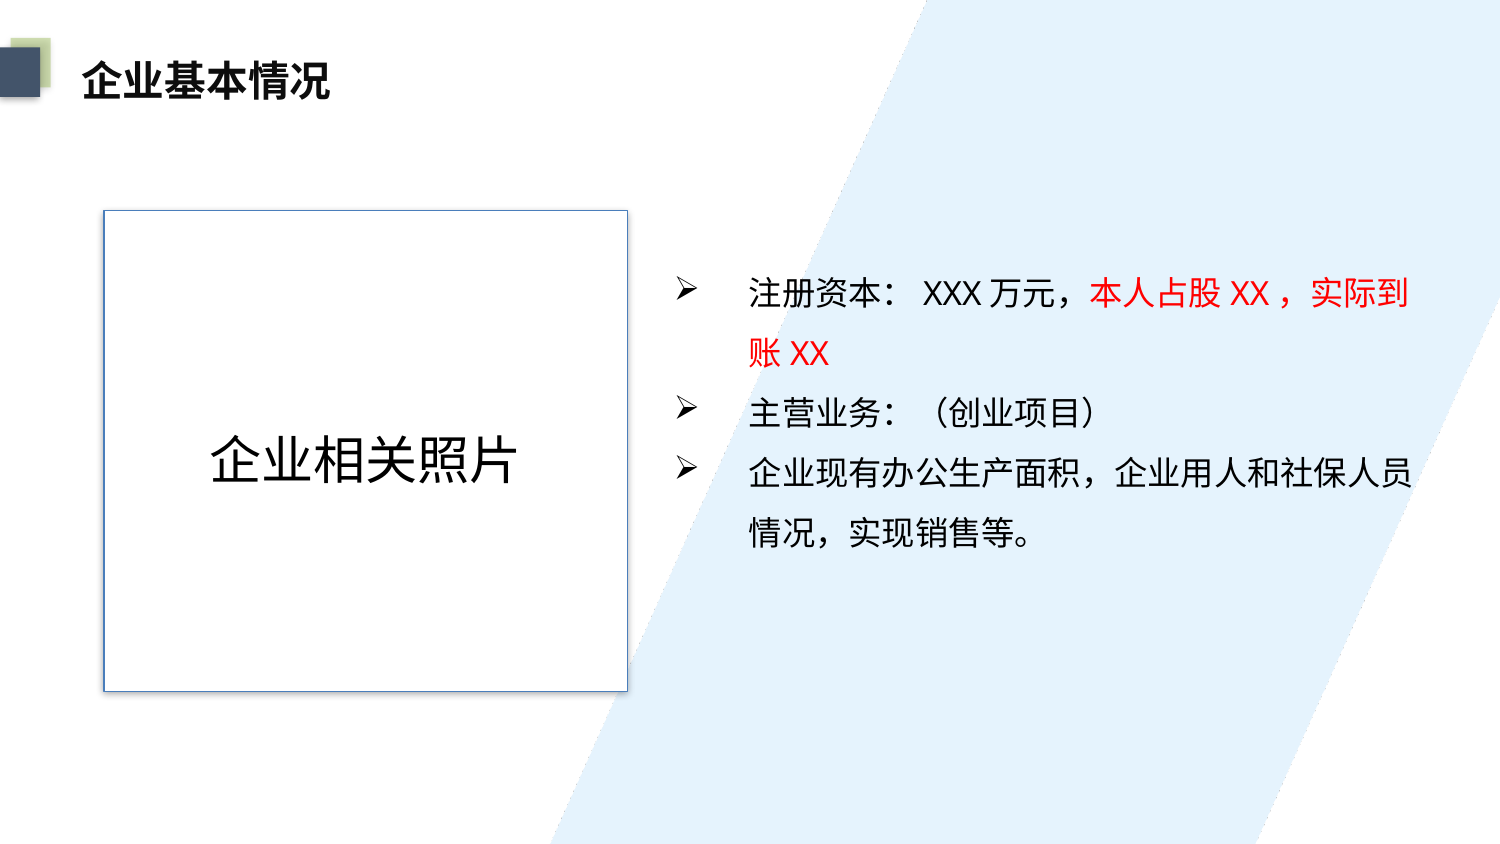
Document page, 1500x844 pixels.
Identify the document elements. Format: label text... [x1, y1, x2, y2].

text_box 企业相关照片 [196, 421, 535, 496]
text_box [10, 37, 51, 88]
text_box 企业基本情况 [69, 48, 344, 111]
text_box 注册资本：XXX万元，本人占股XX，实际到账XX 主营业务：（创业项目） 企业现有办公生产面积，企业用人和社保人员情况，实现销售等。 [662, 246, 1447, 558]
text_box [103, 210, 628, 692]
picture [549, 0, 1500, 844]
text_box [0, 47, 41, 98]
